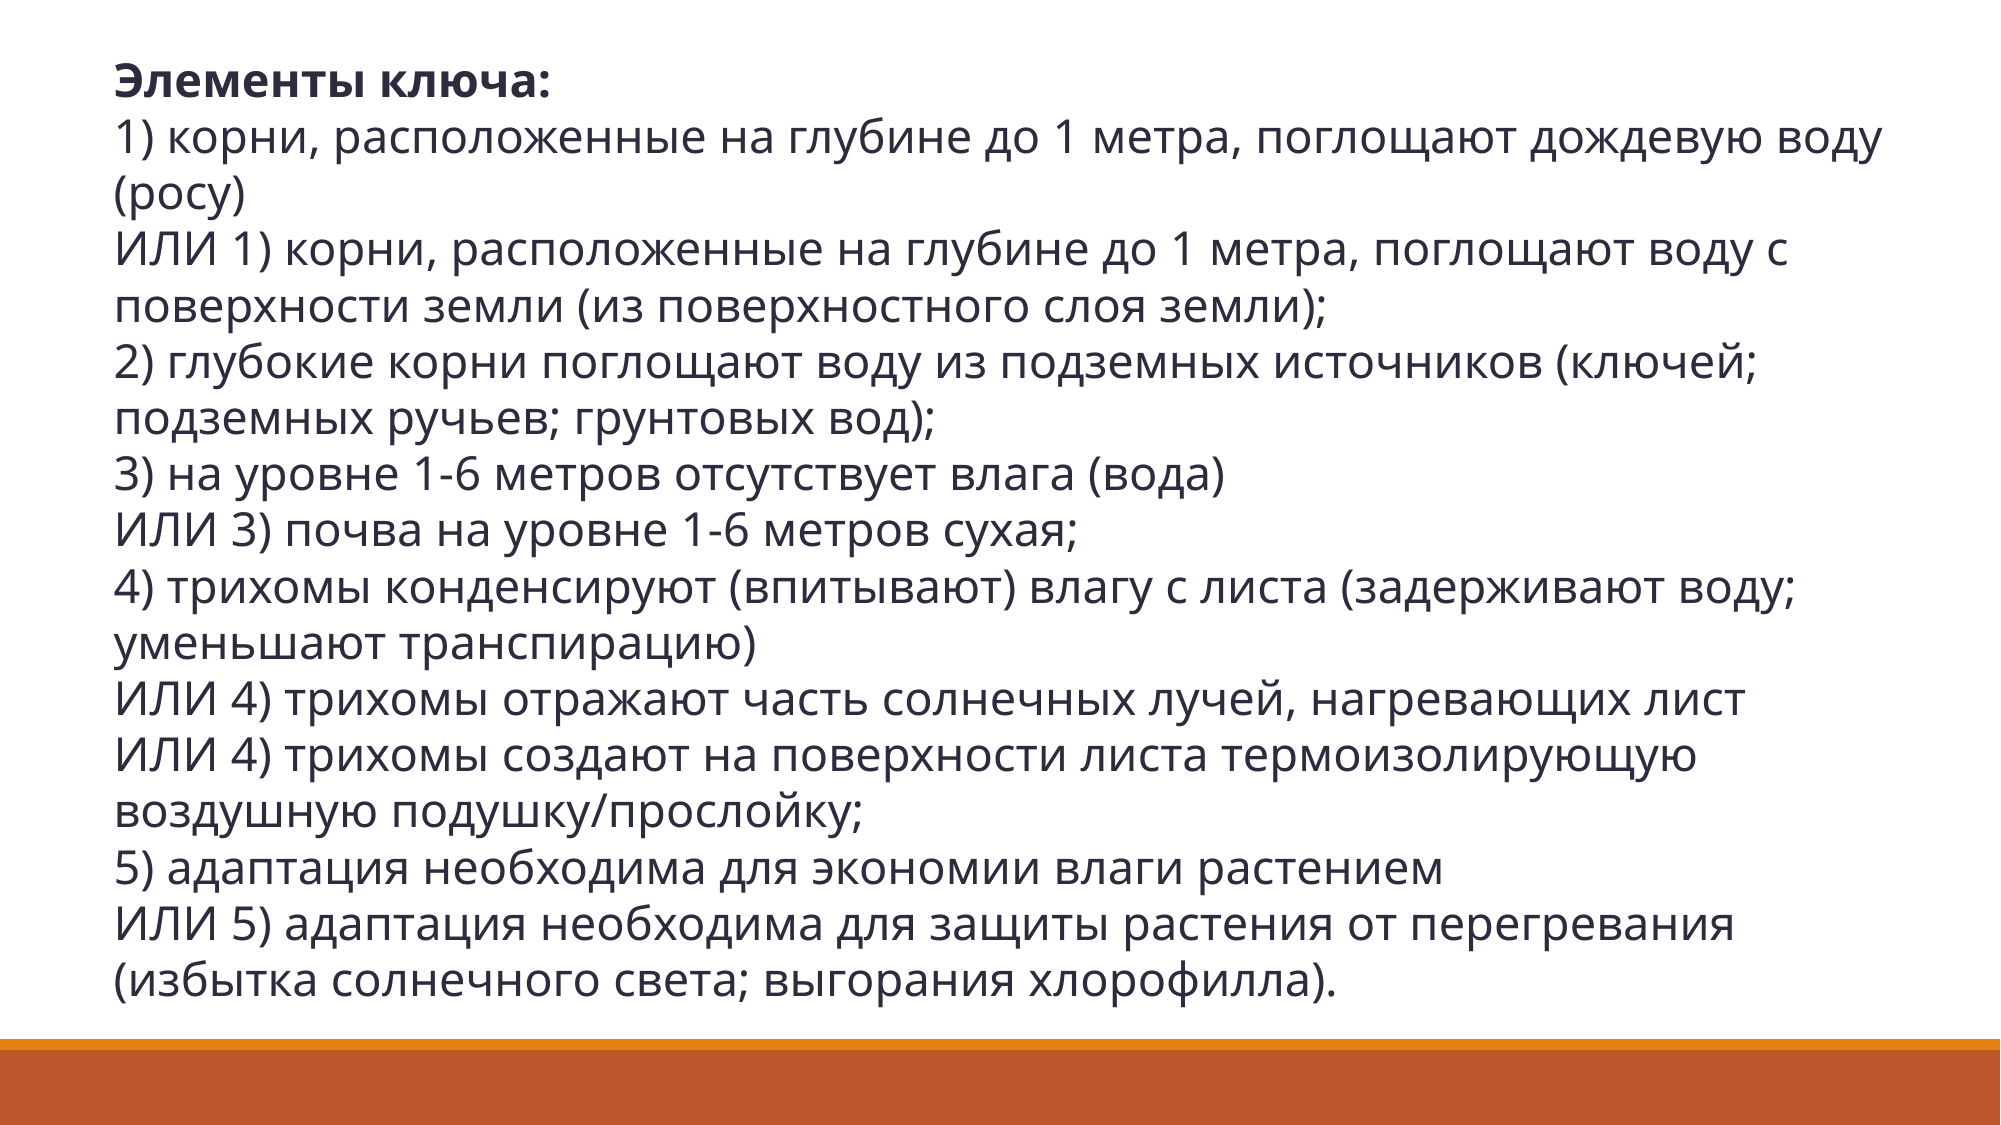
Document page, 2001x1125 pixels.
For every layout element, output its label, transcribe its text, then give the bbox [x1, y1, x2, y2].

text_box Элементы ключа: 1) корни, расположенные на глубине до 1 метра, поглощают дождевую воду (росу) ИЛИ 1) корни, расположенные на глубине до 1 метра, поглощают воду с поверхности земли (из поверхностного слоя земли); 2) глубокие корни поглощают воду из подземных источников (ключей; подземных ручьев; грунтовых вод); 3) на уровне 1-6 метров отсутствует влага (вода) ИЛИ 3) почва на уровне 1-6 метров сухая; 4) трихомы конденсируют (впитывают) влагу с листа (задерживают воду; уменьшают транспирацию) ИЛИ 4) трихомы отражают часть солнечных лучей, нагревающих лист ИЛИ 4) трихомы создают на поверхности листа термоизолирующую воздушную подушку/прослойку; 5) адаптация необходима для экономии влаги растением ИЛИ 5) адаптация необходима для защиты растения от перегревания (избытка солнечного света; выгорания хлорофилла). [98, 42, 1949, 1014]
